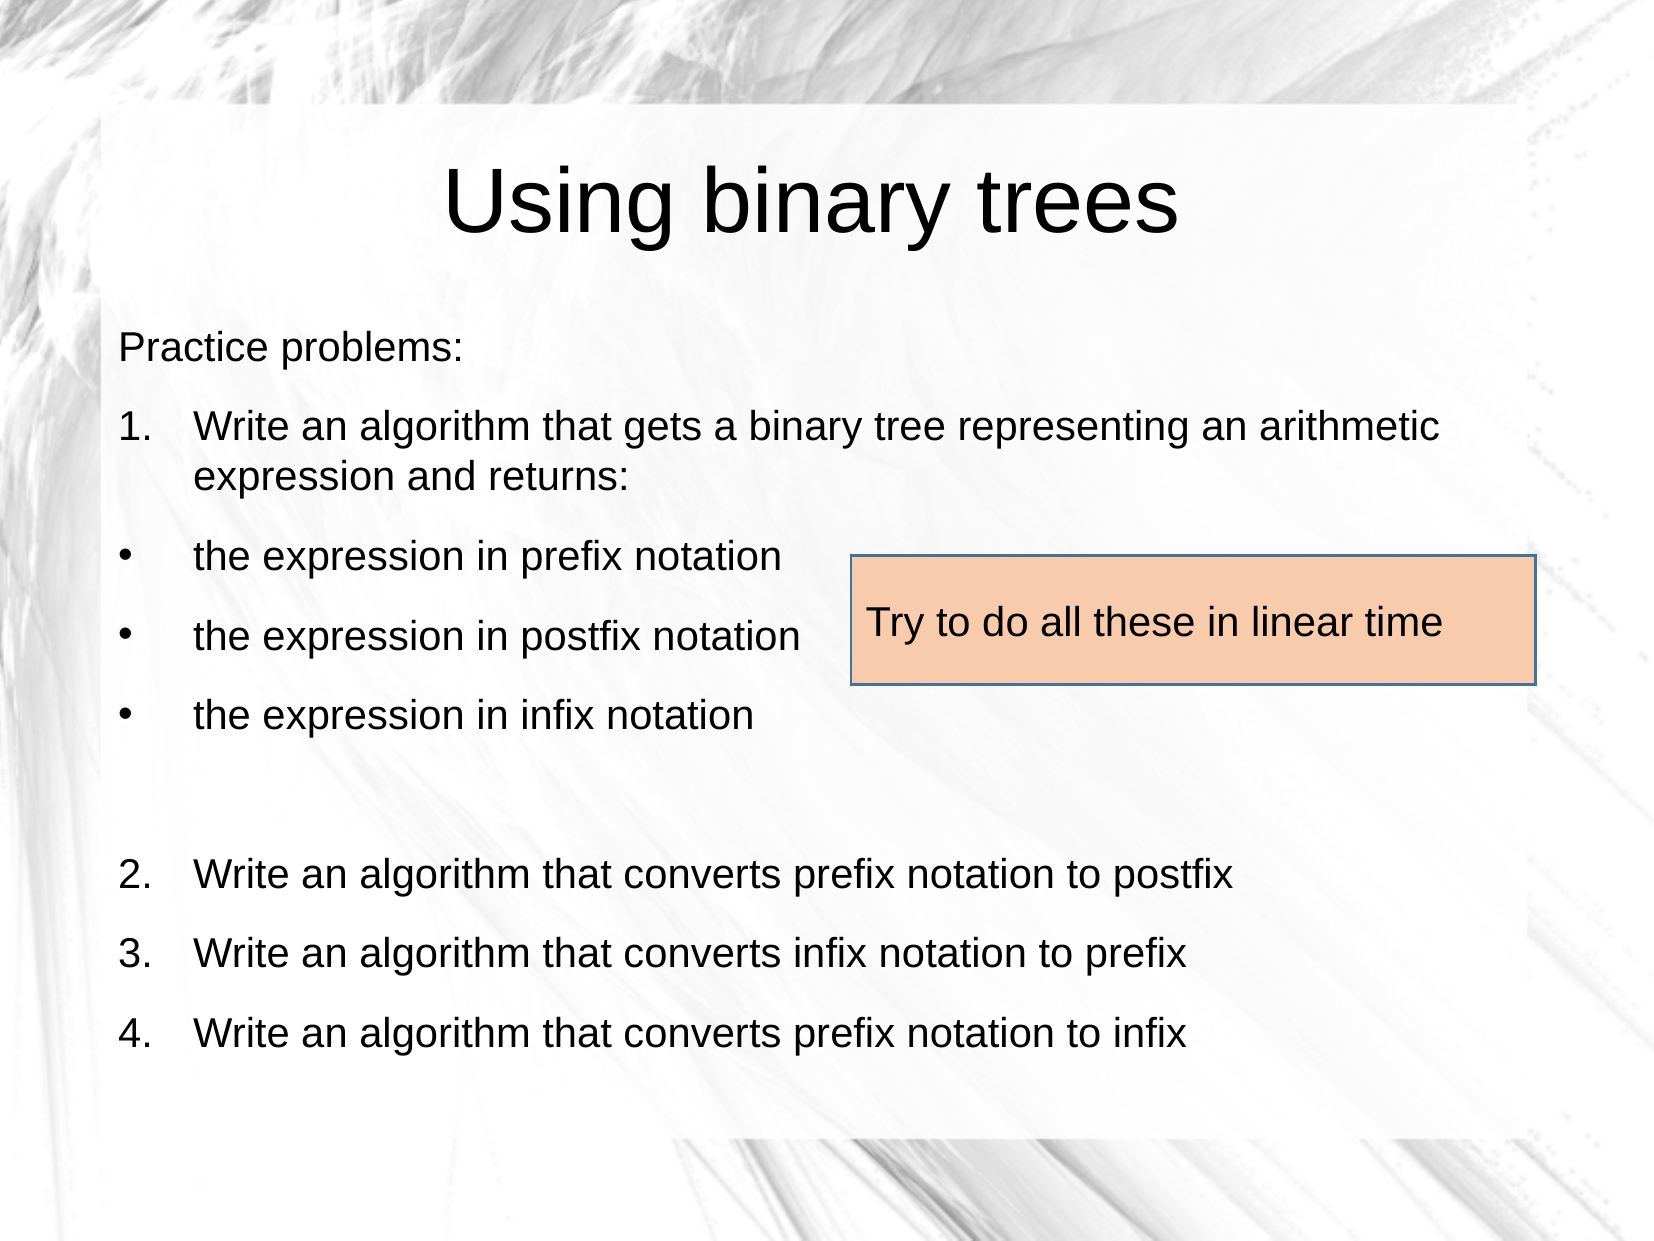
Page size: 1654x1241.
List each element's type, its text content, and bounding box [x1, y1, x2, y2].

title Using binary trees [118, 112, 1506, 281]
text_box Try to do all these in linear time [850, 555, 1536, 685]
list Practice problems: Write an algorithm that gets a binary tree representing an arithmetic expression and returns: the expression in prefix notation the expression in postfix notation the expression in infix notation Write an algorithm that converts prefix notation to postfix Write an algorithm that converts infix notation to prefix Write an algorithm that converts prefix notation to infix [118, 319, 1571, 1102]
picture [0, 0, 1654, 1241]
